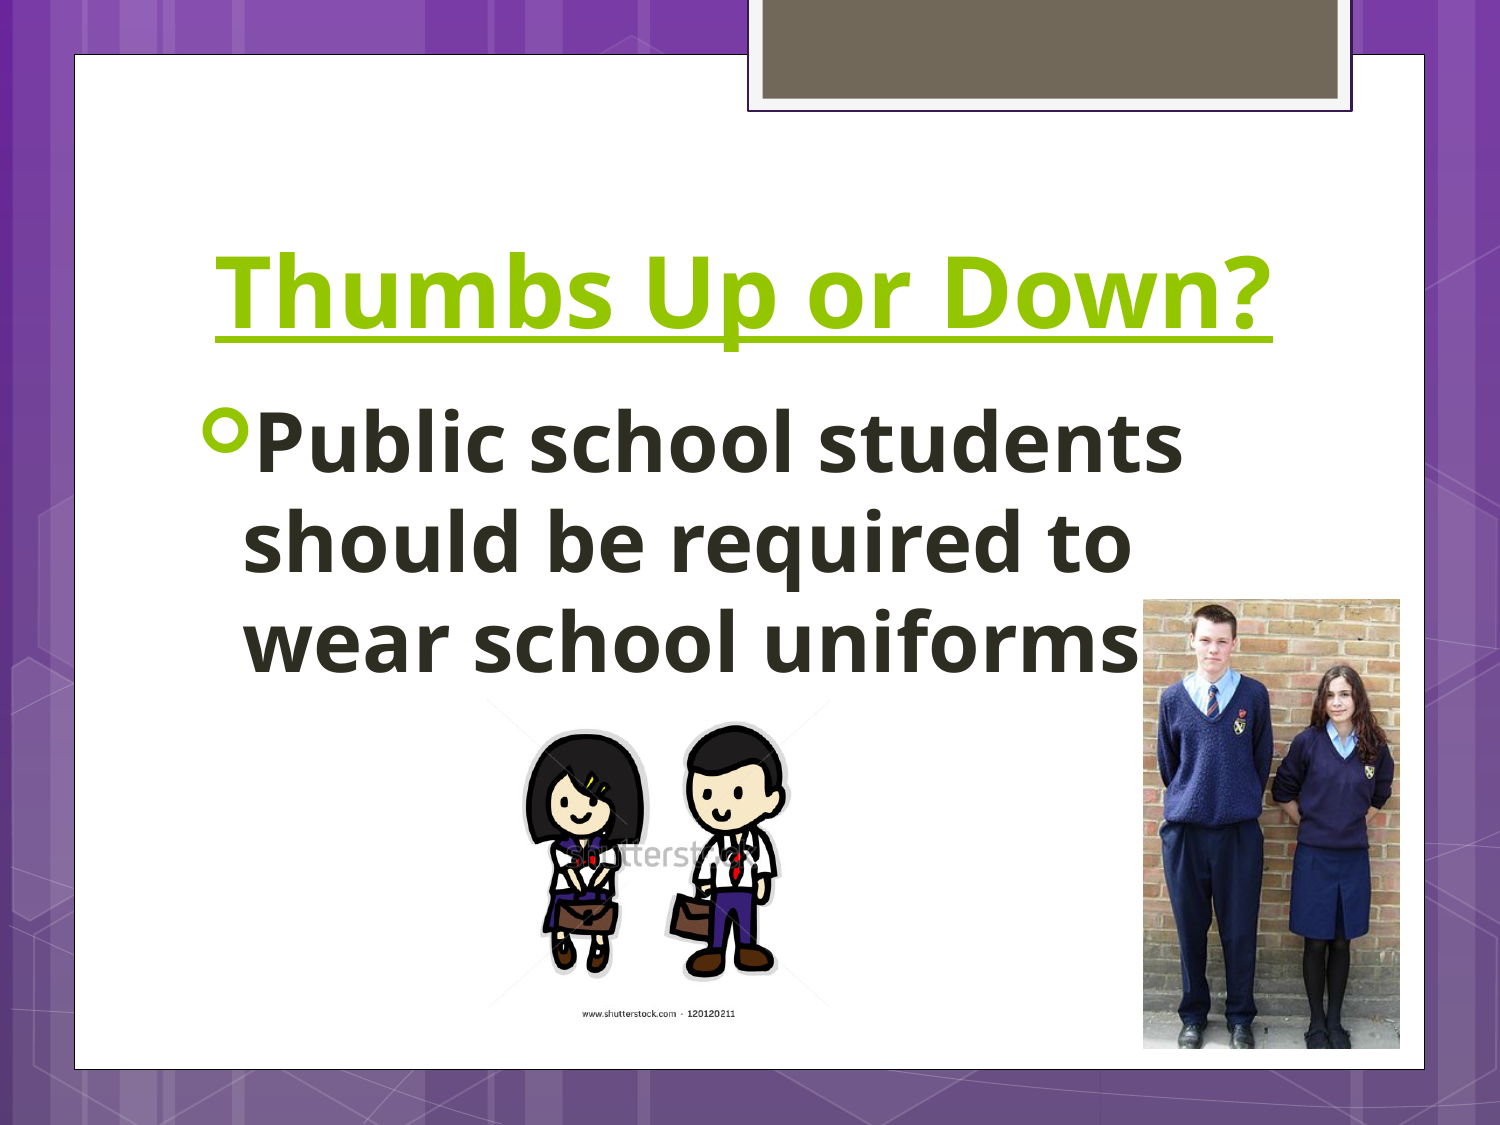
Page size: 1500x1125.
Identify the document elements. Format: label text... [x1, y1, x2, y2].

list Public school students should be required to wear school uniforms. [171, 381, 1283, 957]
title Thumbs Up or Down? [125, 168, 1363, 357]
picture [487, 699, 831, 1023]
picture [1143, 599, 1401, 1049]
